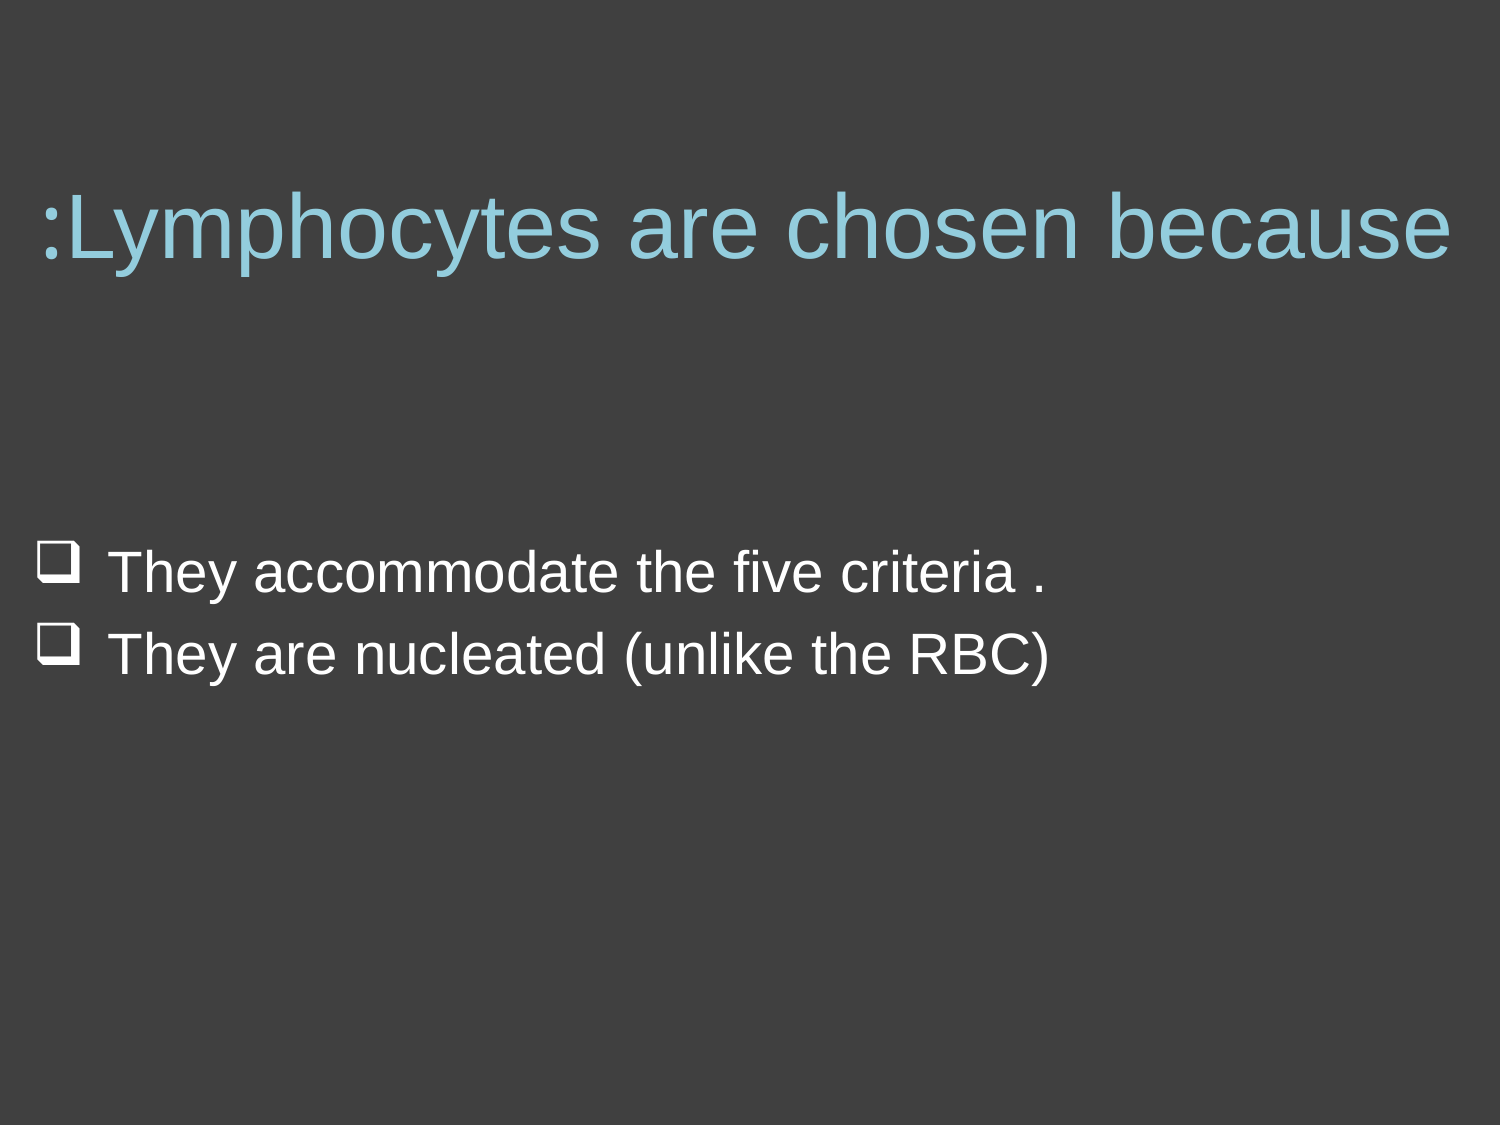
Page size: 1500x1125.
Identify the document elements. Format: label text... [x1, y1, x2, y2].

subtitle They accommodate the five criteria . They are nucleated (unlike the RBC) [17, 527, 1500, 815]
title Lymphocytes are chosen because: [17, 101, 1477, 343]
